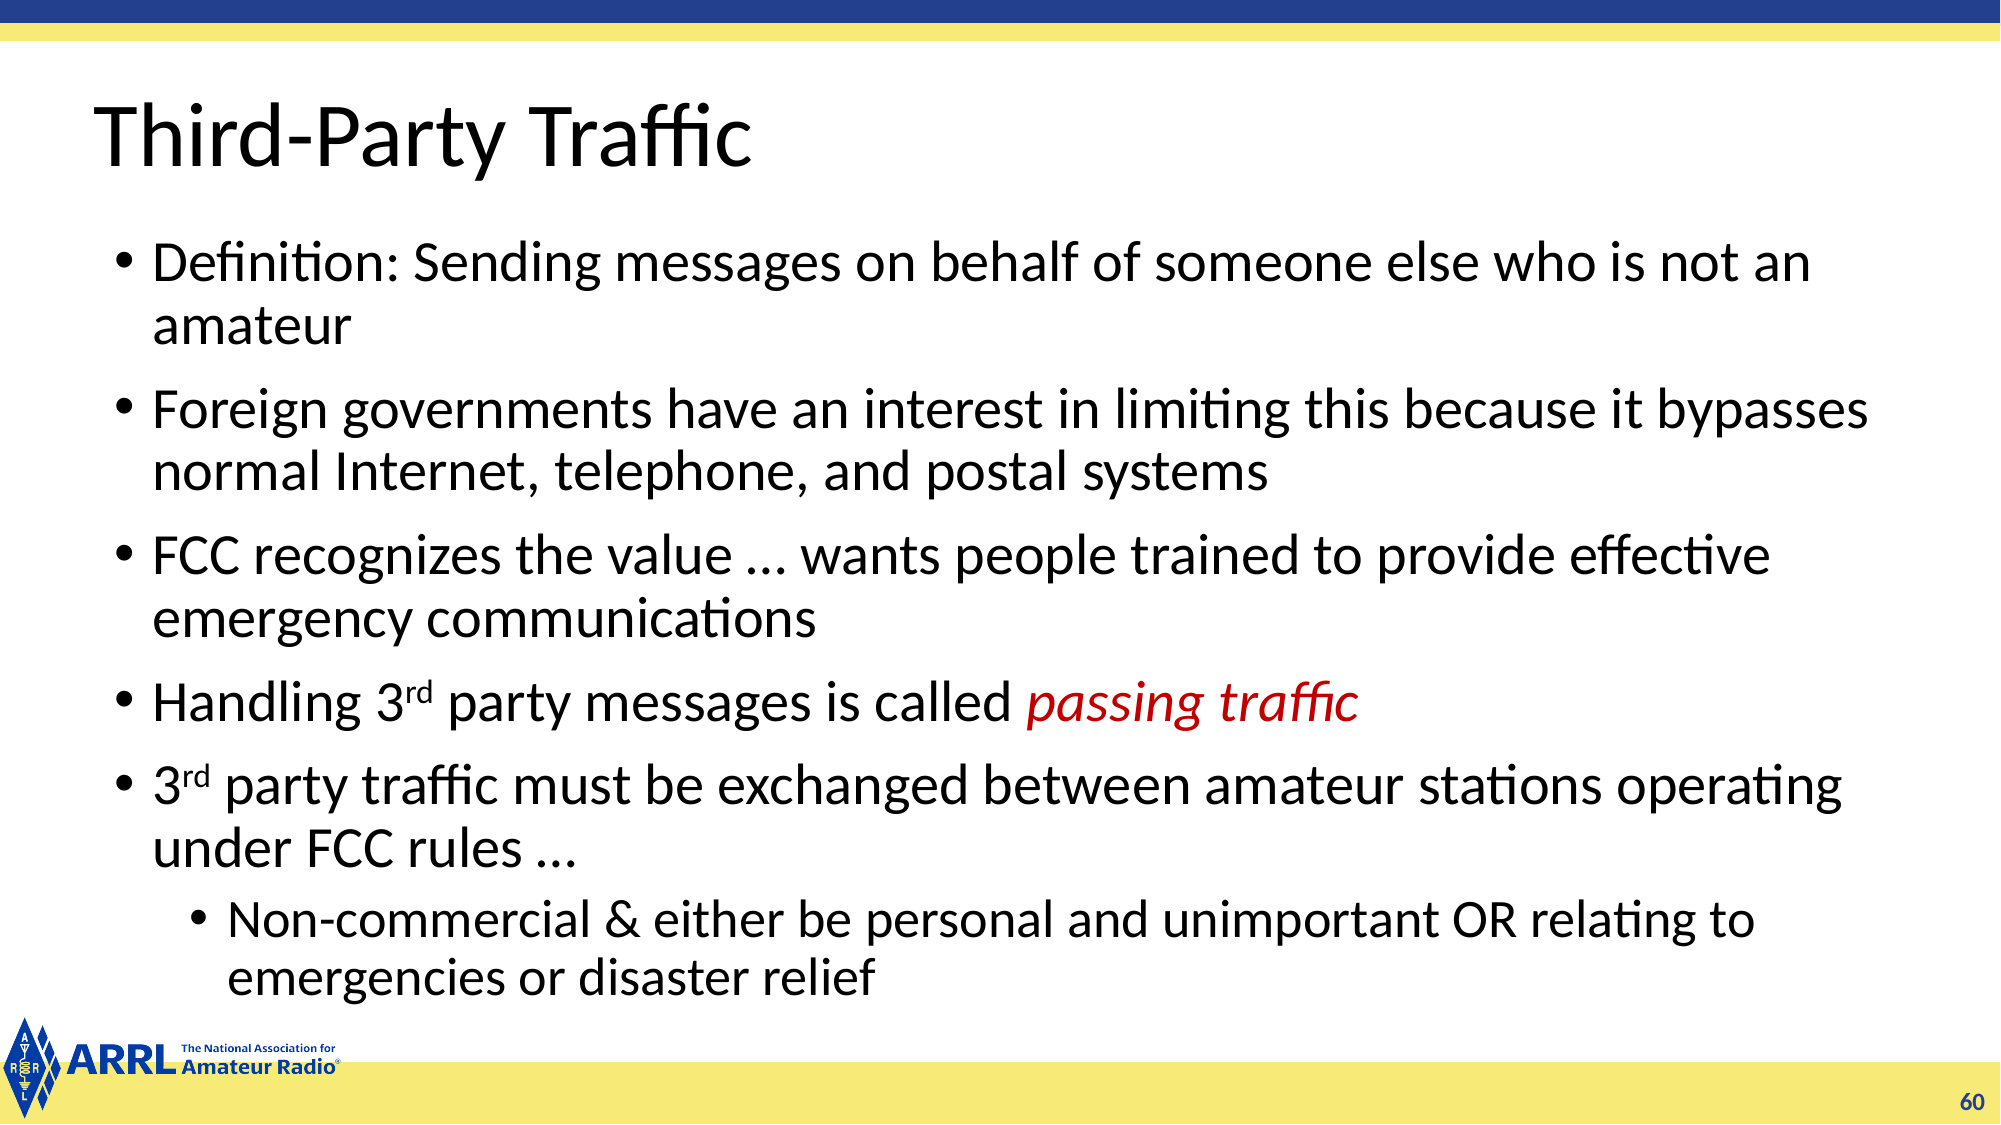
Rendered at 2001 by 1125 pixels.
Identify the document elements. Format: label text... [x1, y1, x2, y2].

list Definition: Sending messages on behalf of someone else who is not an amateur Foreign governments have an interest in limiting this because it bypasses normal Internet, telephone, and postal systems FCC recognizes the value … wants people trained to provide effective emergency communications Handling 3rd party messages is called passing traffic 3rd party traffic must be exchanged between amateur stations operating under FCC rules … Non-commercial & either be personal and unimportant OR relating to emergencies or disaster relief [99, 223, 1900, 1075]
title Third-Party Traffic [78, 80, 1879, 224]
picture [1, 1015, 342, 1121]
